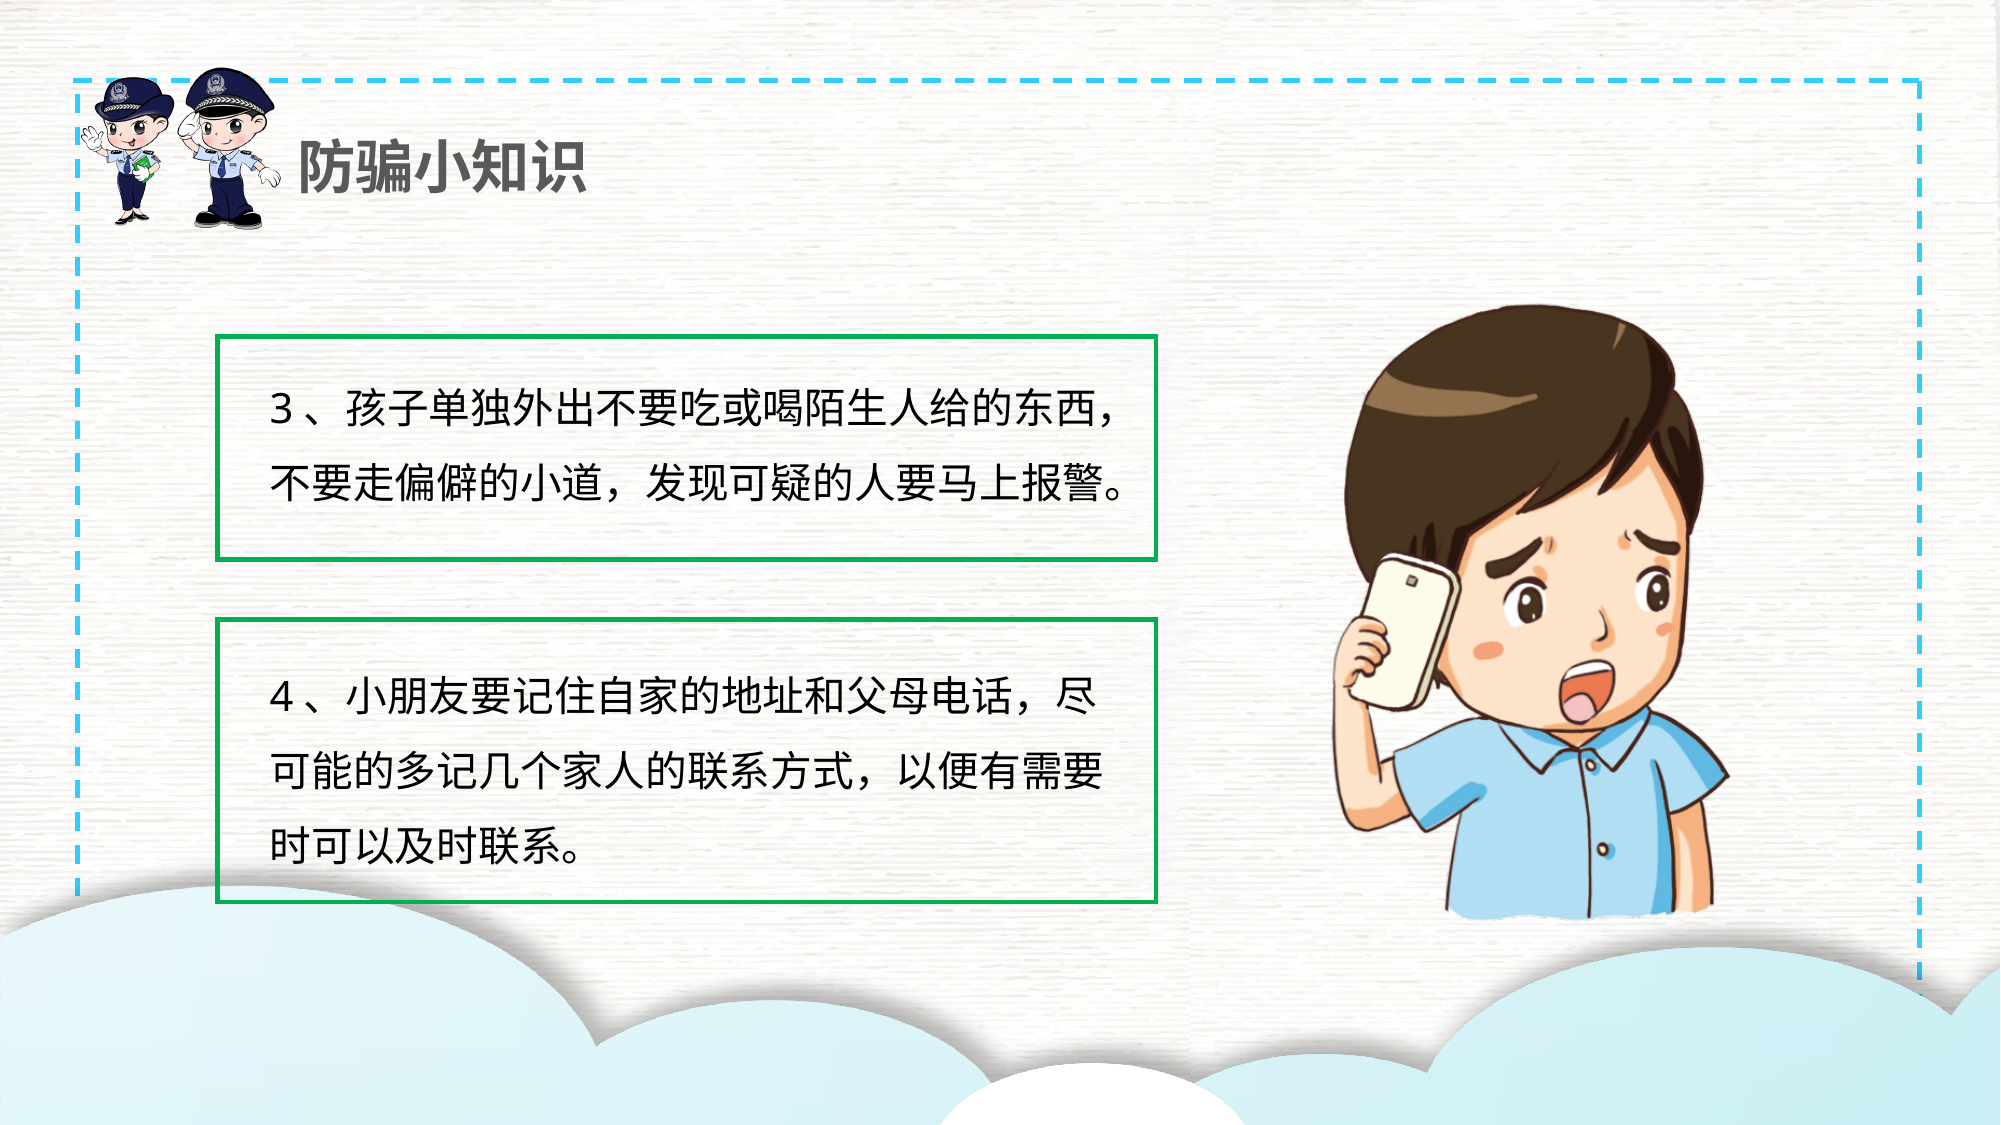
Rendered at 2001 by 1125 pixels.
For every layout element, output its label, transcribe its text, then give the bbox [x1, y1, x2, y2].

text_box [217, 336, 1157, 560]
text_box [217, 619, 1157, 903]
text_box 防骗小知识 [281, 95, 638, 201]
picture [0, 0, 2000, 1125]
